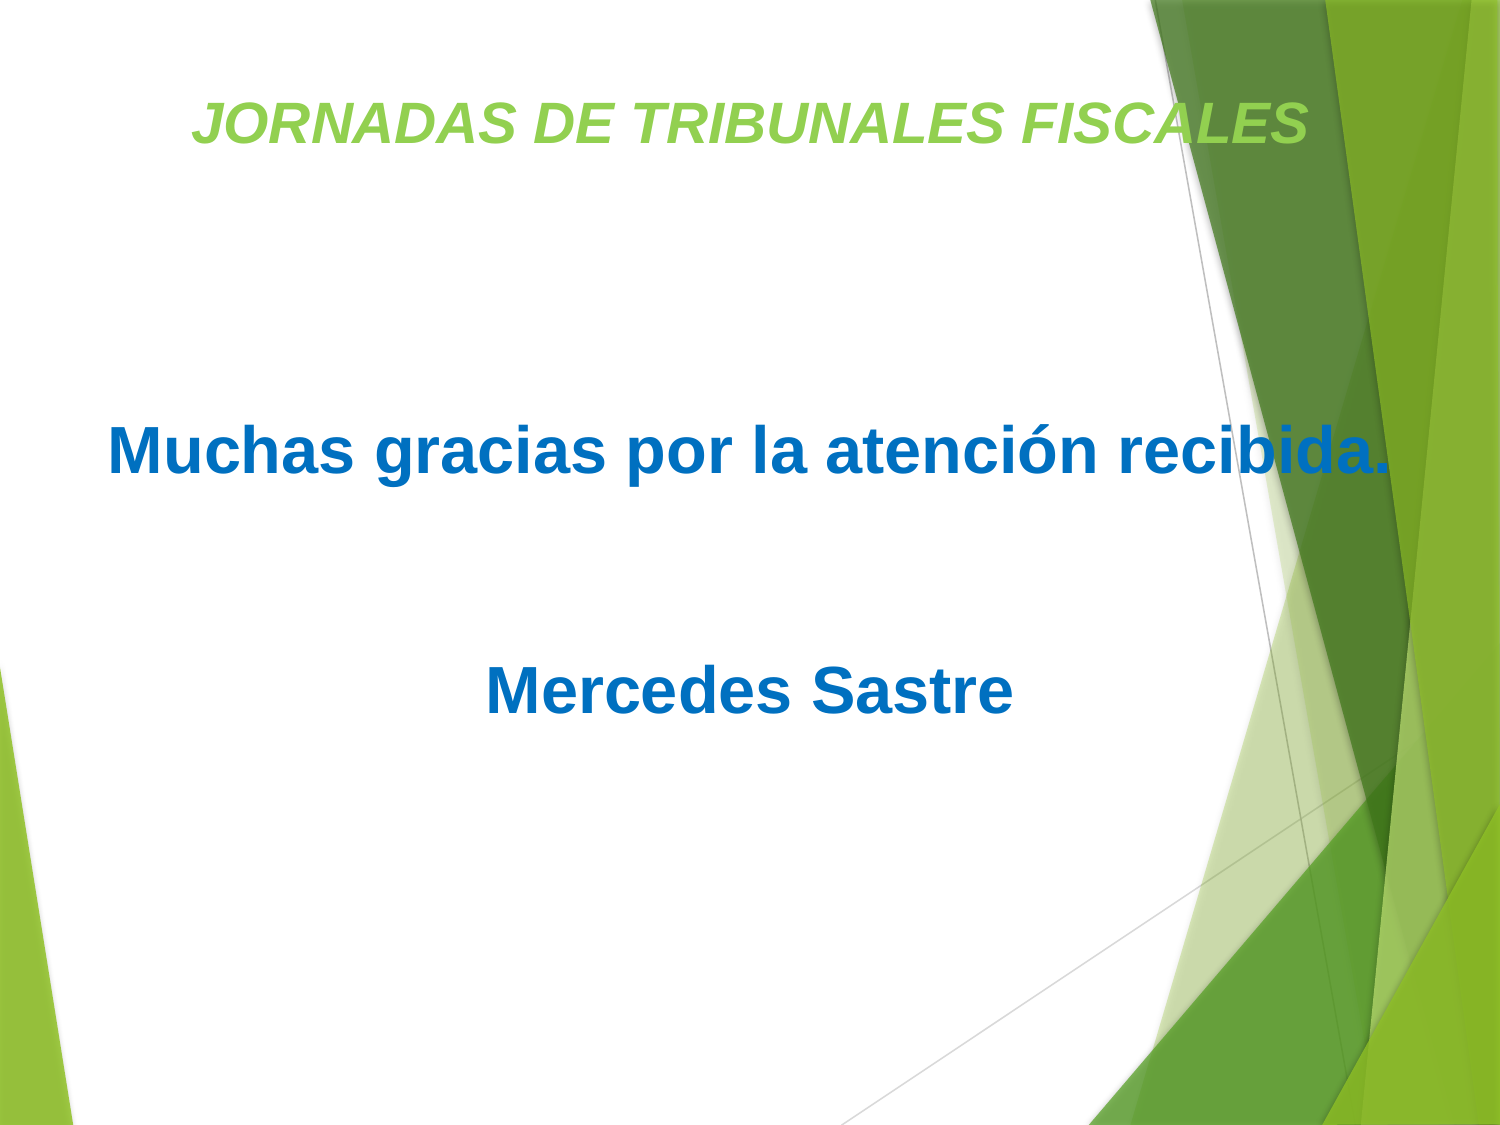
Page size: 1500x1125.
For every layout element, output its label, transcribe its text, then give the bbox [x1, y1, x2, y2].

text_box JORNADAS DE TRIBUNALES FISCALES Muchas gracias por la atención recibida. Mercedes Sastre [61, 78, 1439, 916]
